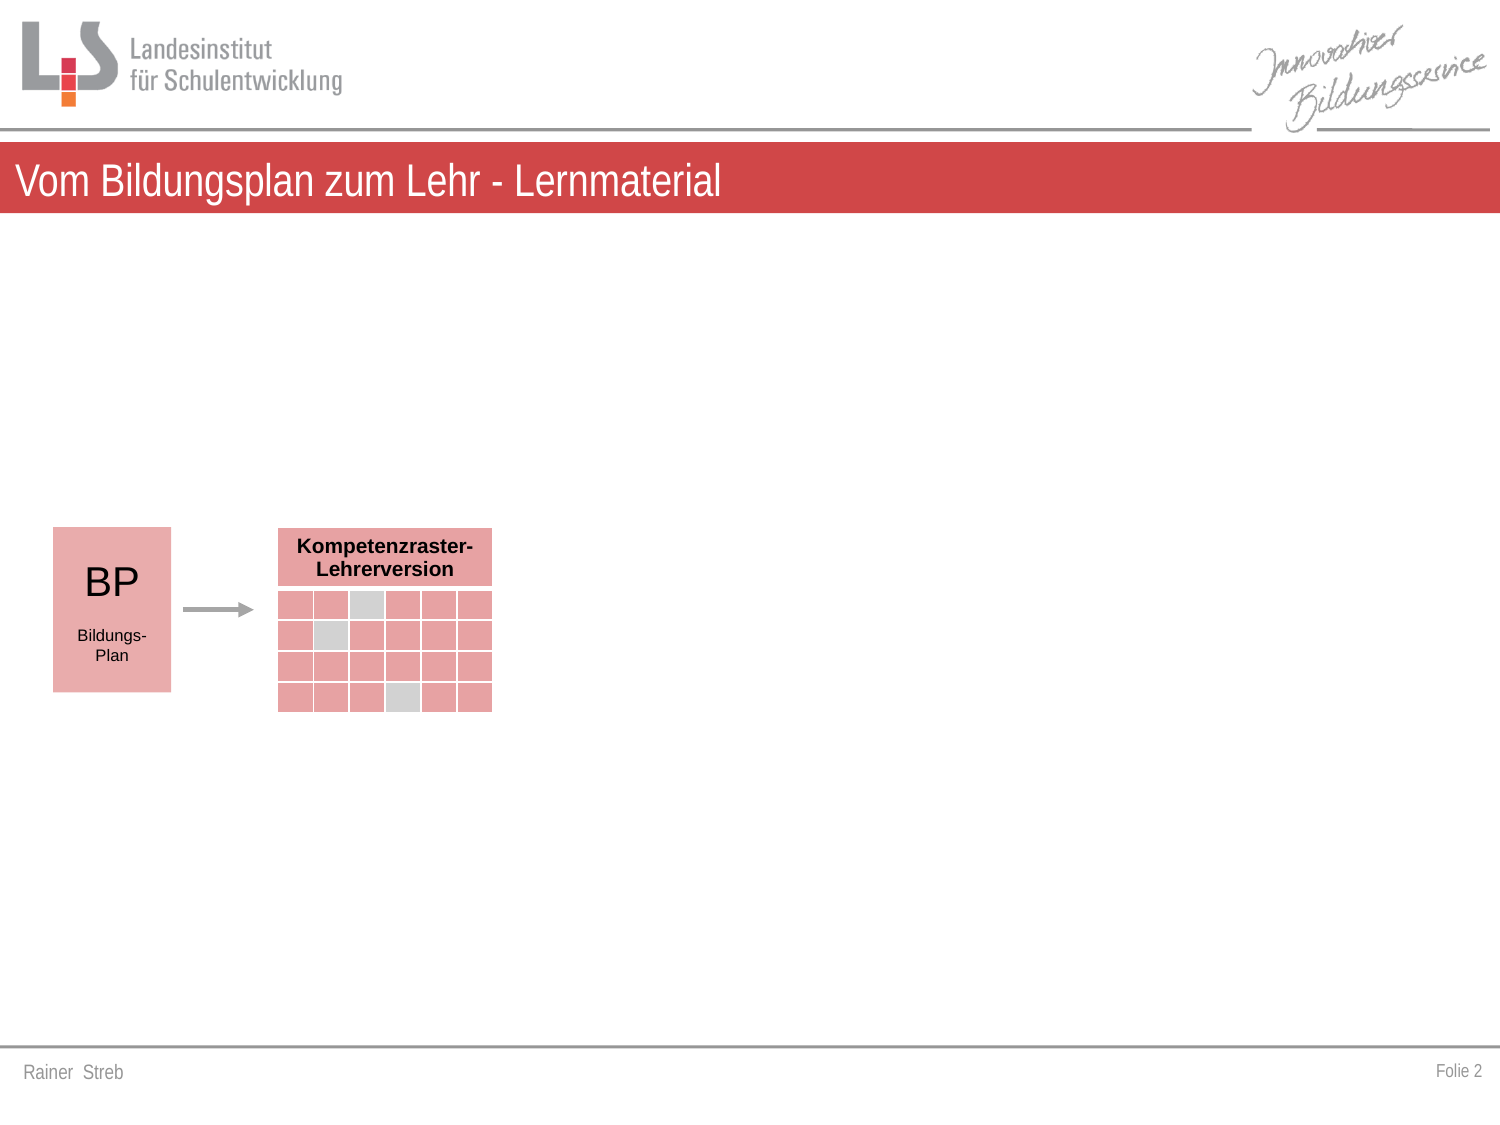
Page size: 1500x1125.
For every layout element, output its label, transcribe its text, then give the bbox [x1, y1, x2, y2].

table_cell [278, 683, 313, 712]
table_cell [350, 621, 384, 650]
table_cell [350, 591, 384, 619]
table_cell [422, 591, 456, 619]
table_cell [350, 683, 384, 712]
table_cell [386, 621, 420, 650]
table_cell [314, 683, 348, 712]
table_cell [278, 621, 313, 650]
table_cell [386, 683, 420, 712]
table_cell [314, 652, 348, 681]
text_box BP Bildungs- Plan [53, 527, 172, 693]
table_cell [314, 591, 348, 619]
table_cell [458, 591, 492, 619]
table_cell [458, 652, 492, 681]
table_cell [422, 621, 456, 650]
table_cell [350, 652, 384, 681]
table_cell [278, 591, 313, 619]
table_cell [314, 621, 348, 650]
table_cell [458, 621, 492, 650]
table_header Kompetenzraster-Lehrerversion [278, 528, 492, 586]
table_cell [386, 591, 420, 619]
table_cell [278, 652, 313, 681]
picture [1252, 24, 1487, 133]
table_cell [458, 683, 492, 712]
title Vom Bildungsplan zum Lehr - Lernmaterial [0, 142, 1500, 214]
table_cell [386, 652, 420, 681]
table_cell [422, 683, 456, 712]
picture [20, 20, 346, 107]
table_cell [422, 652, 456, 681]
